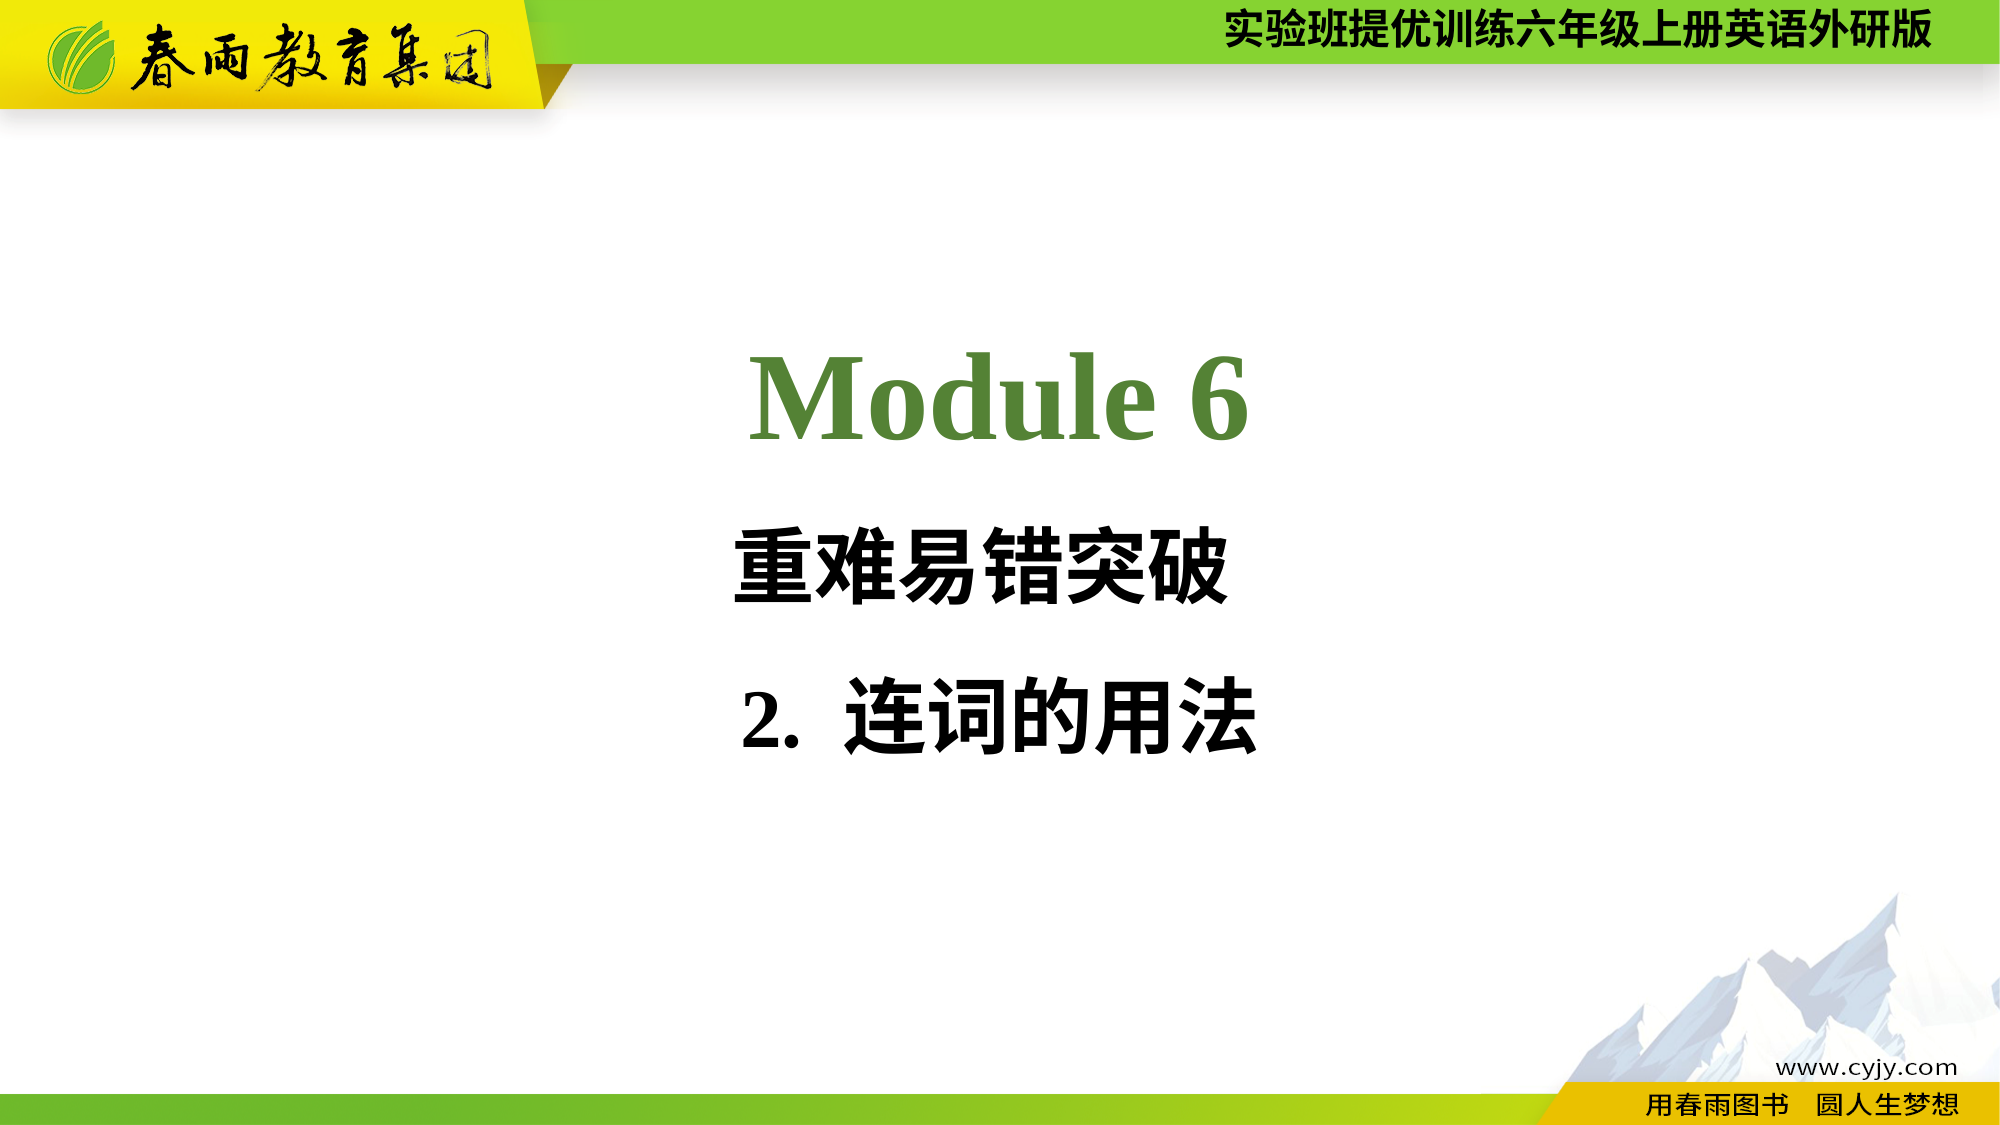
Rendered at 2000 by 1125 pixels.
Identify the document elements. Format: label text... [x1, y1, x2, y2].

picture [0, 772, 2000, 1125]
text_box Module 6 重难易错突破 2. 连词的用法 [0, 231, 2000, 772]
picture [0, 0, 2000, 231]
